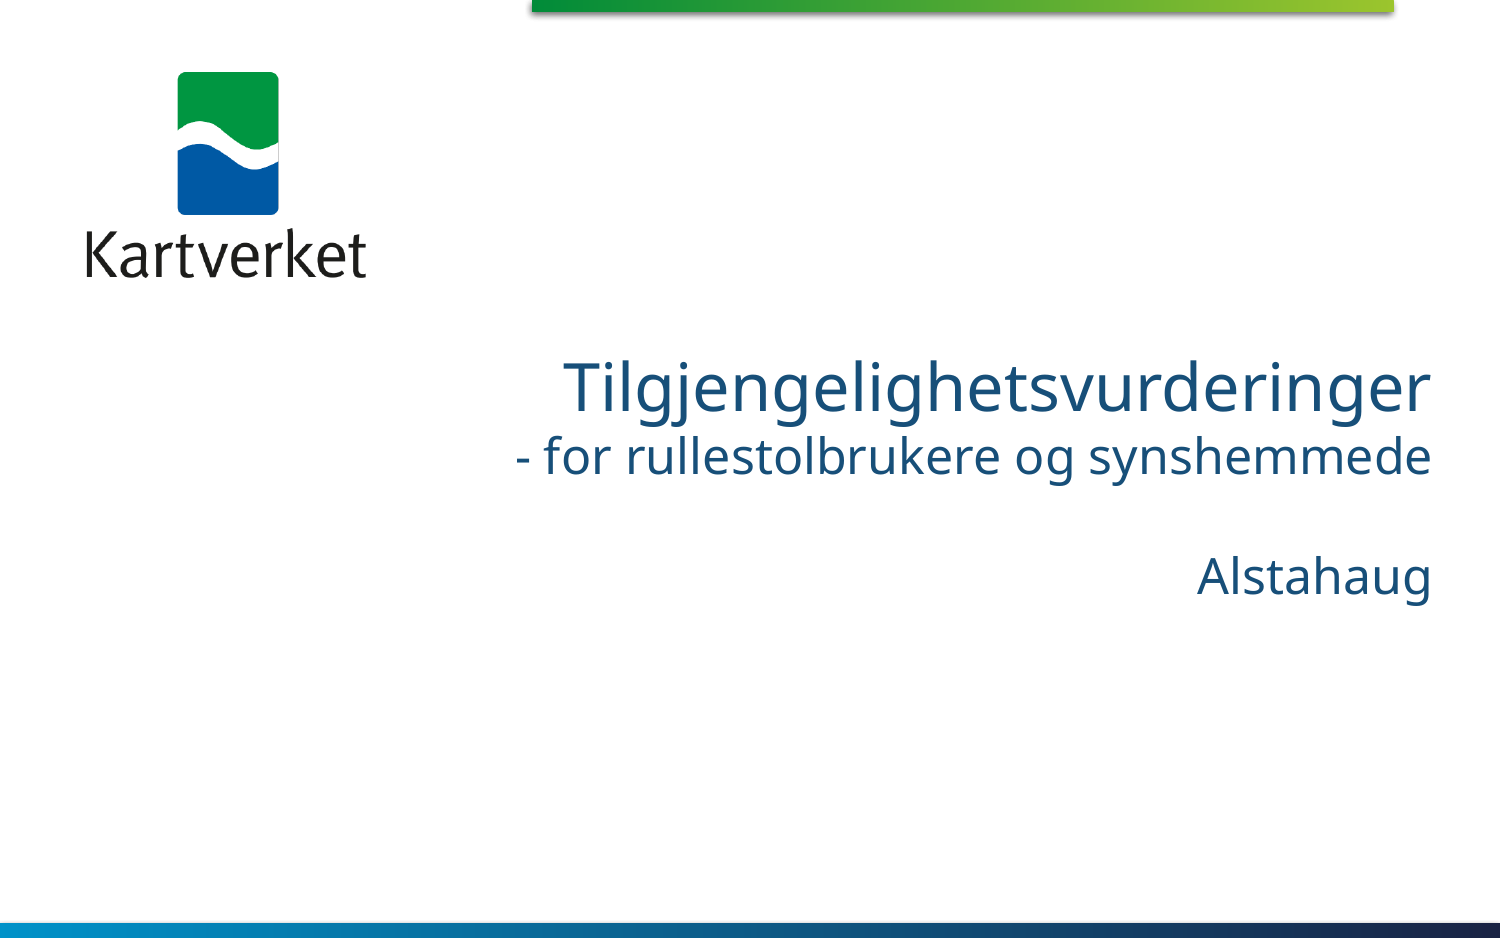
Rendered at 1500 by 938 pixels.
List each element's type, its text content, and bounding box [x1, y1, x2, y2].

text_box Tilgjengelighetsvurderinger - for rullestolbrukere og synshemmede Alstahaug [66, 337, 1449, 613]
